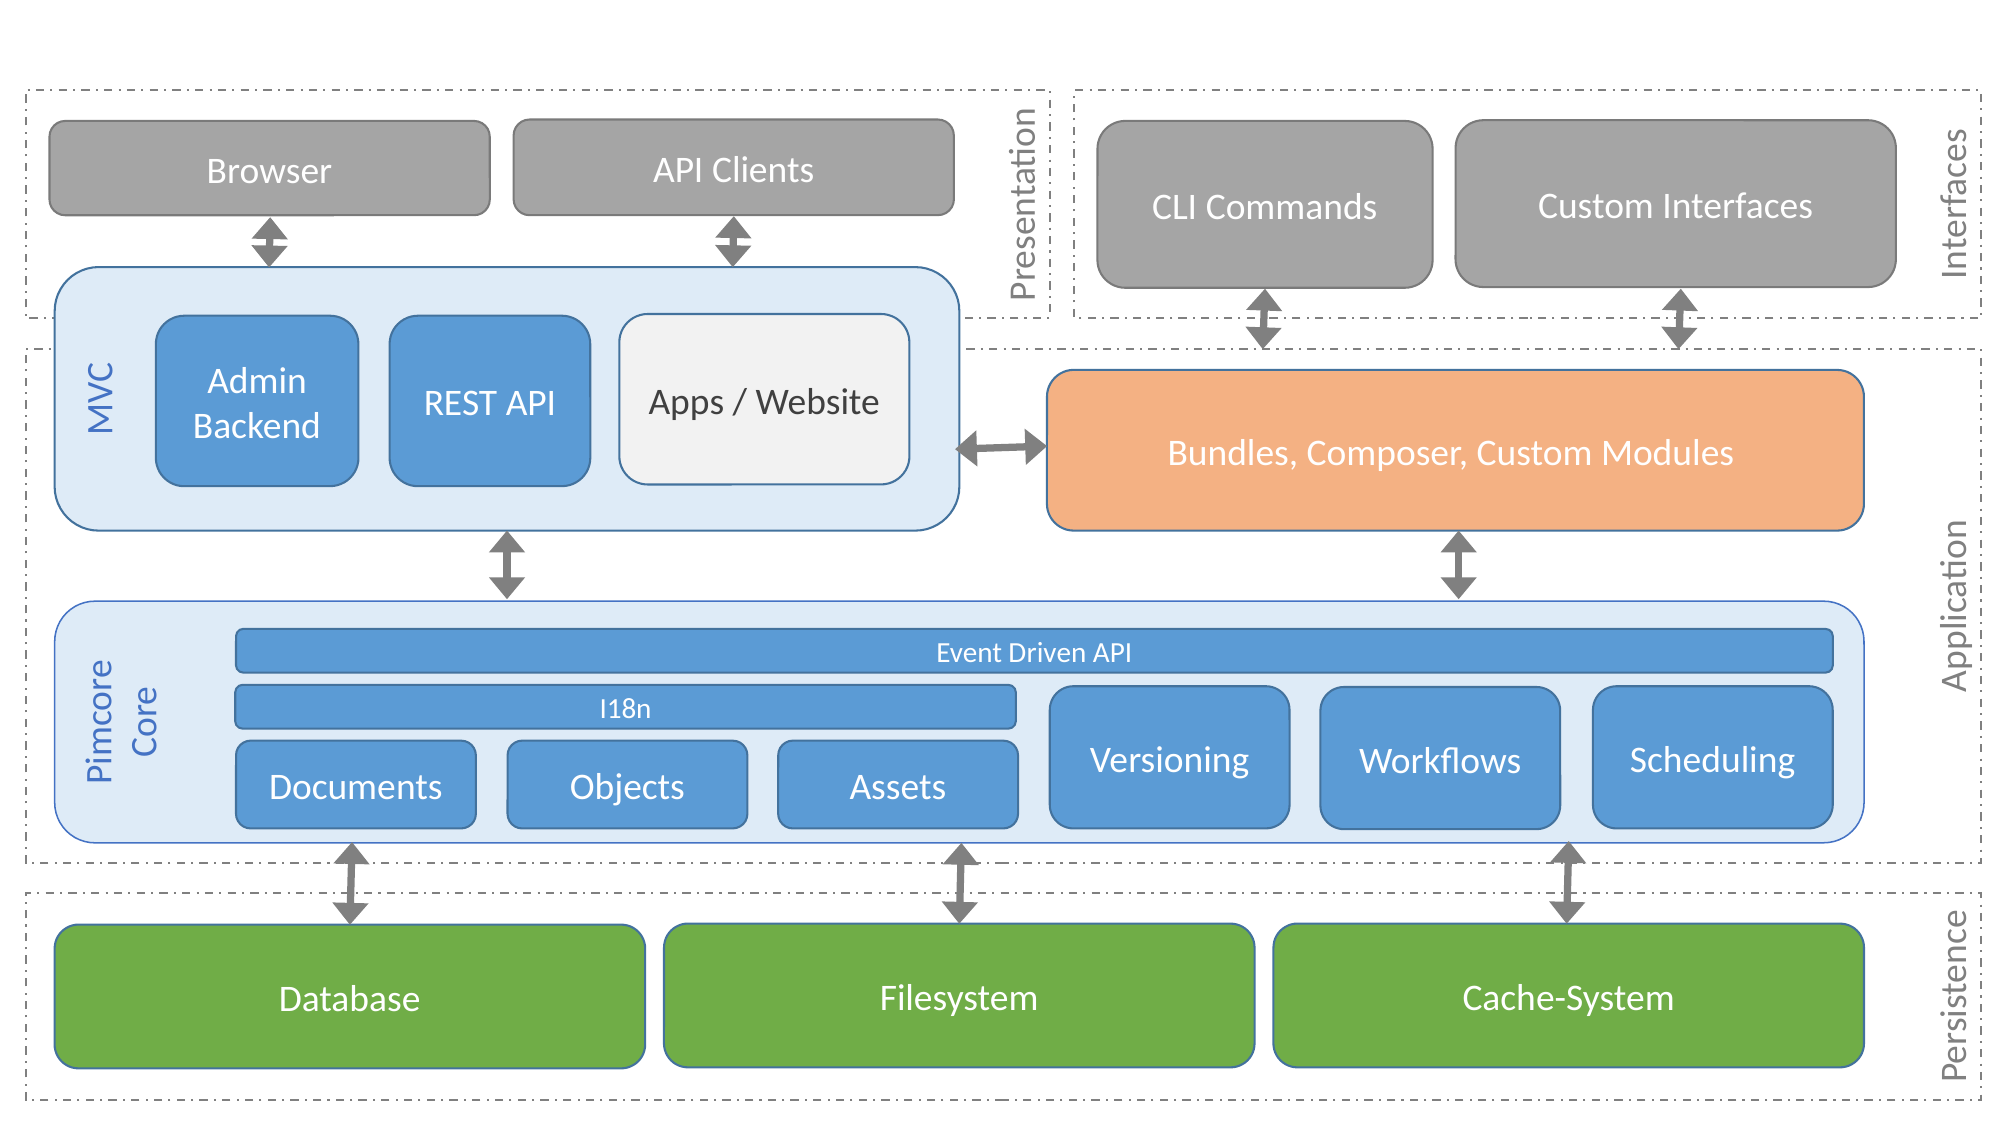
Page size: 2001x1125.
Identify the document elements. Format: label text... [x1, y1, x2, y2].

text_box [349, 842, 353, 925]
text_box Objects [506, 739, 749, 830]
text_box Custom Interfaces [1454, 119, 1897, 289]
text_box Persistence [25, 892, 1982, 1101]
text_box Browser [48, 119, 491, 217]
text_box Database [53, 923, 647, 1070]
text_box Filesystem [662, 922, 1256, 1069]
text_box Scheduling [1591, 685, 1834, 830]
text_box I18n [234, 683, 1017, 730]
text_box CLI Commands [1096, 119, 1434, 289]
text_box Versioning [1048, 685, 1291, 830]
text_box Assets [777, 739, 1020, 830]
text_box Pimcore Core [54, 601, 1865, 843]
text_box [955, 446, 1048, 450]
text_box Workflows [1319, 685, 1562, 831]
text_box Bundles, Composer, Custom Modules [1045, 368, 1865, 532]
text_box Event Driven API [234, 627, 1834, 674]
text_box Apps / Website [618, 312, 911, 486]
text_box API Clients [512, 118, 955, 217]
text_box MVC [53, 266, 961, 532]
text_box Interfaces [1073, 89, 1982, 319]
text_box Application [25, 348, 1982, 864]
text_box REST API [388, 314, 592, 488]
text_box Cache-System [1272, 922, 1866, 1069]
text_box Admin Backend [154, 314, 360, 488]
text_box Documents [234, 739, 477, 830]
text_box Presentation [25, 89, 1051, 319]
